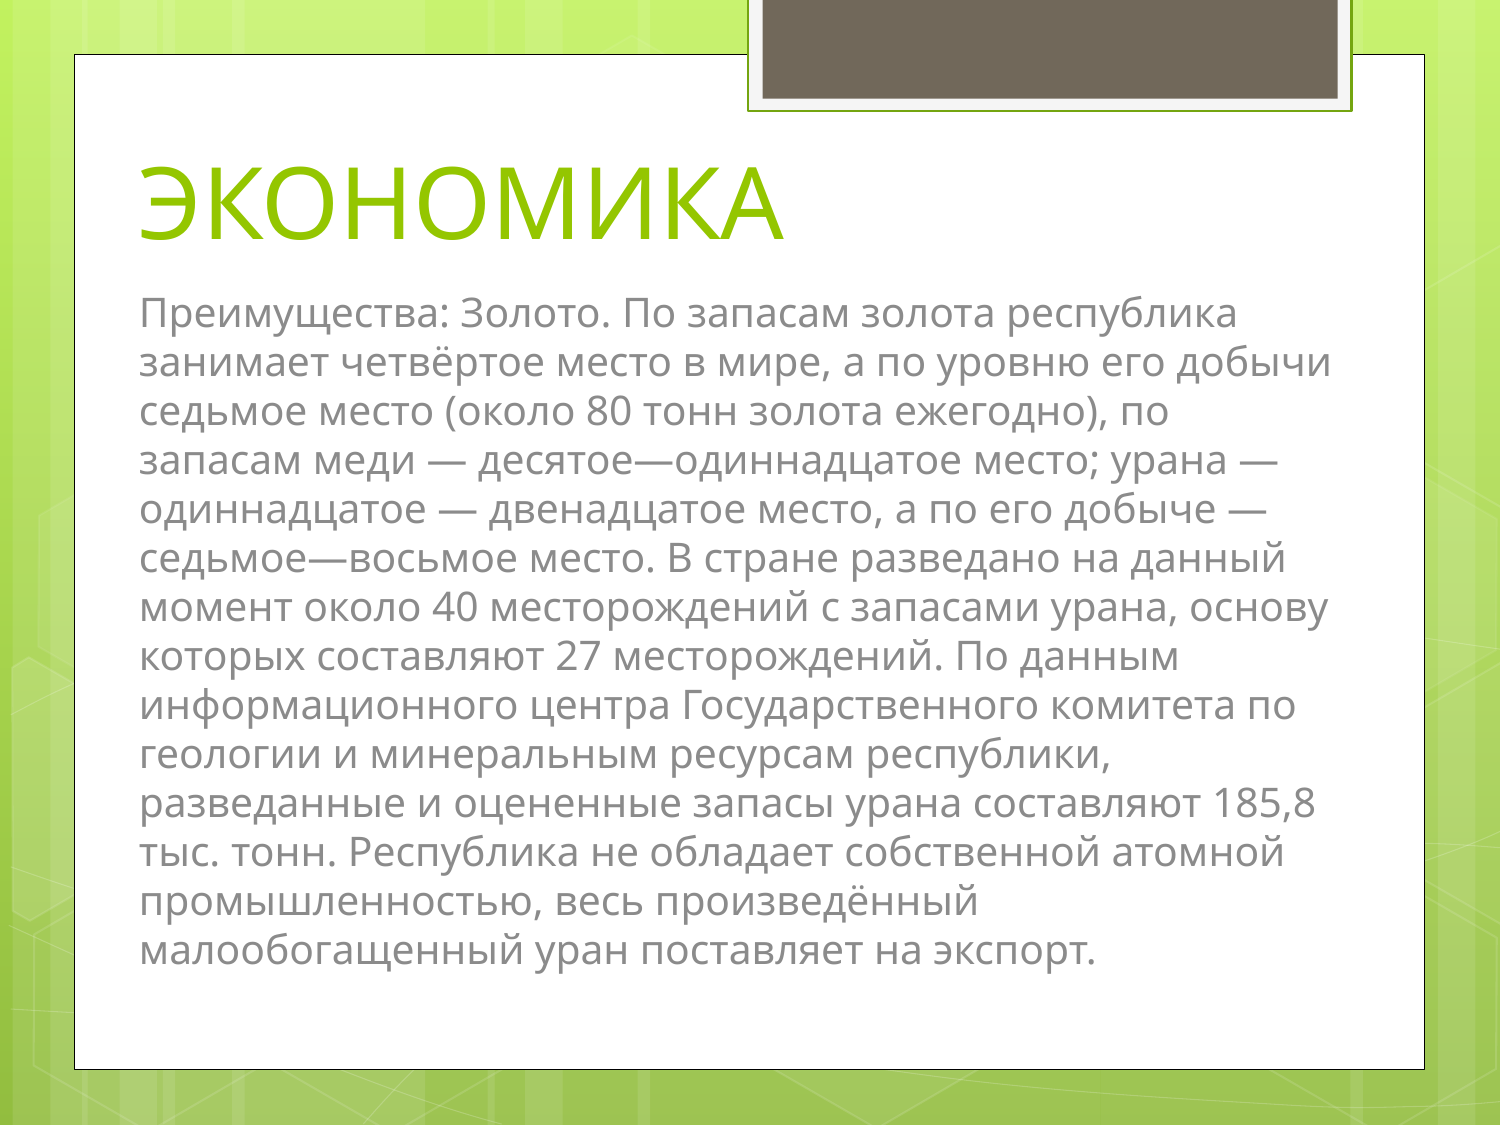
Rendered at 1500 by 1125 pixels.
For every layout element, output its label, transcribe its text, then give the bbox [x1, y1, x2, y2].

title ЭКОНОМИКА [123, 101, 1213, 268]
list Преимущества: Золото. По запасам золота республика занимает четвёртое место в мире, а по уровню его добычи седьмое место (около 80 тонн золота ежегодно), по запасам меди — десятое—одиннадцатое место; урана — одиннадцатое — двенадцатое место, а по его добыче — седьмое—восьмое место. В стране разведано на данный момент около 40 месторождений с запасами урана, основу которых составляют 27 месторождений. По данным информационного центра Государственного комитета по геологии и минеральным ресурсам республики, разведанные и оцененные запасы урана составляют 185,8 тыс. тонн. Республика не обладает собственной атомной промышленностью, весь произведённый малообогащенный уран поставляет на экспорт. [123, 278, 1353, 1024]
